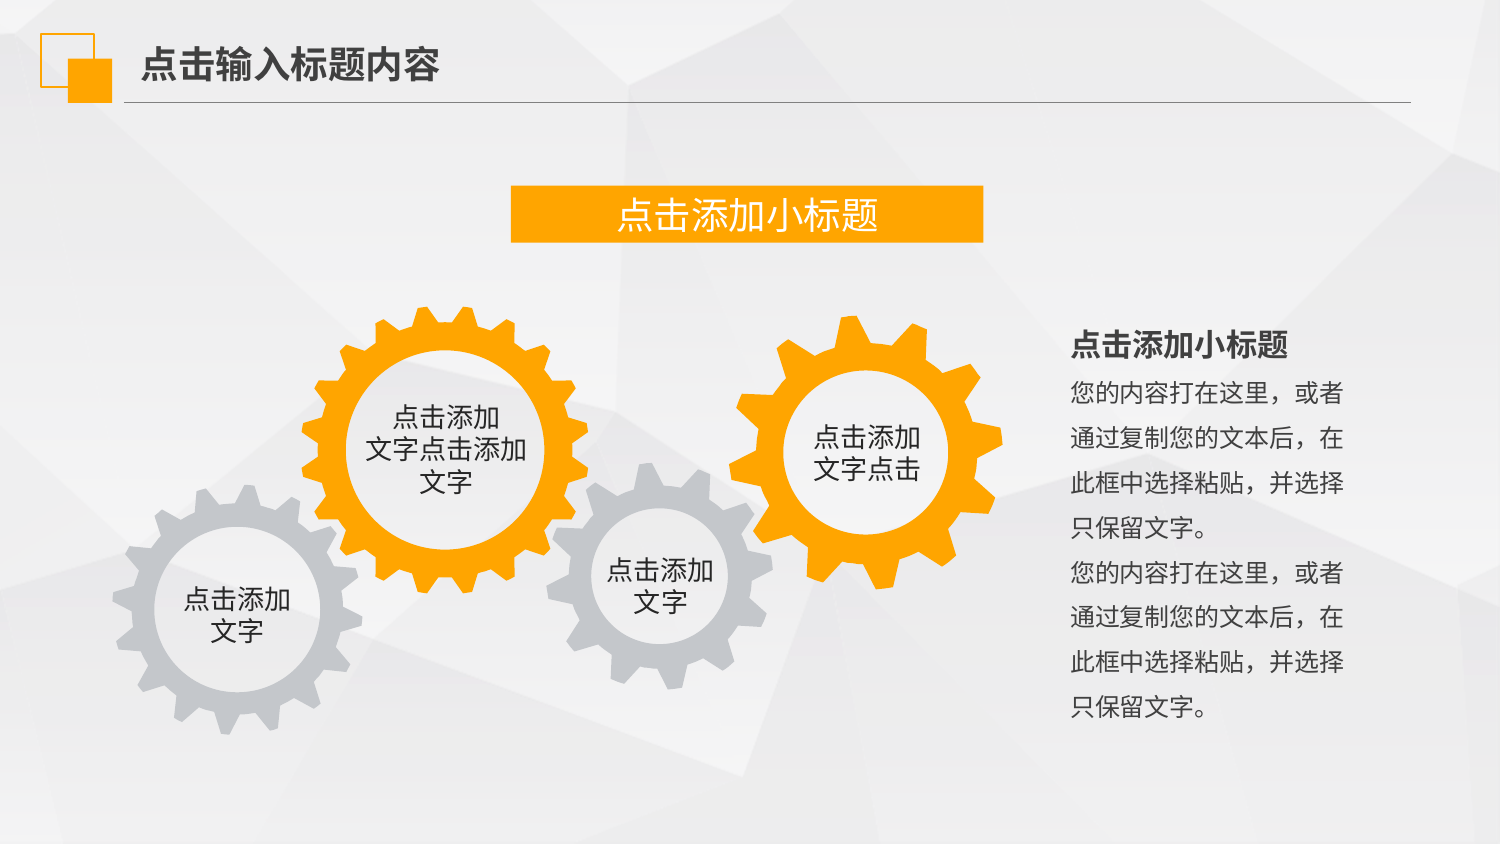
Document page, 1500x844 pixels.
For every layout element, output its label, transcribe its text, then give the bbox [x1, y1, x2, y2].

text_box [546, 462, 773, 690]
text_box 点击添加 文字 [168, 576, 307, 653]
text_box 点击添加 文字 [592, 547, 727, 624]
text_box 点击添加小标题 [509, 183, 985, 245]
text_box [112, 484, 363, 735]
picture [0, 0, 1500, 844]
text_box 点击添加 文字点击 [784, 414, 948, 491]
text_box 点击输入标题内容 [140, 32, 491, 95]
text_box 点击添加 文字点击添加 文字 [348, 394, 544, 503]
text_box [728, 315, 1003, 590]
text_box [301, 306, 589, 594]
text_box 点击添加小标题 您的内容打在这里，或者通过复制您的文本后，在此框中选择粘贴，并选择只保留文字。 您的内容打在这里，或者通过复制您的文本后，在此框中选择粘贴，并选择只保留文字。 [1058, 300, 1378, 728]
